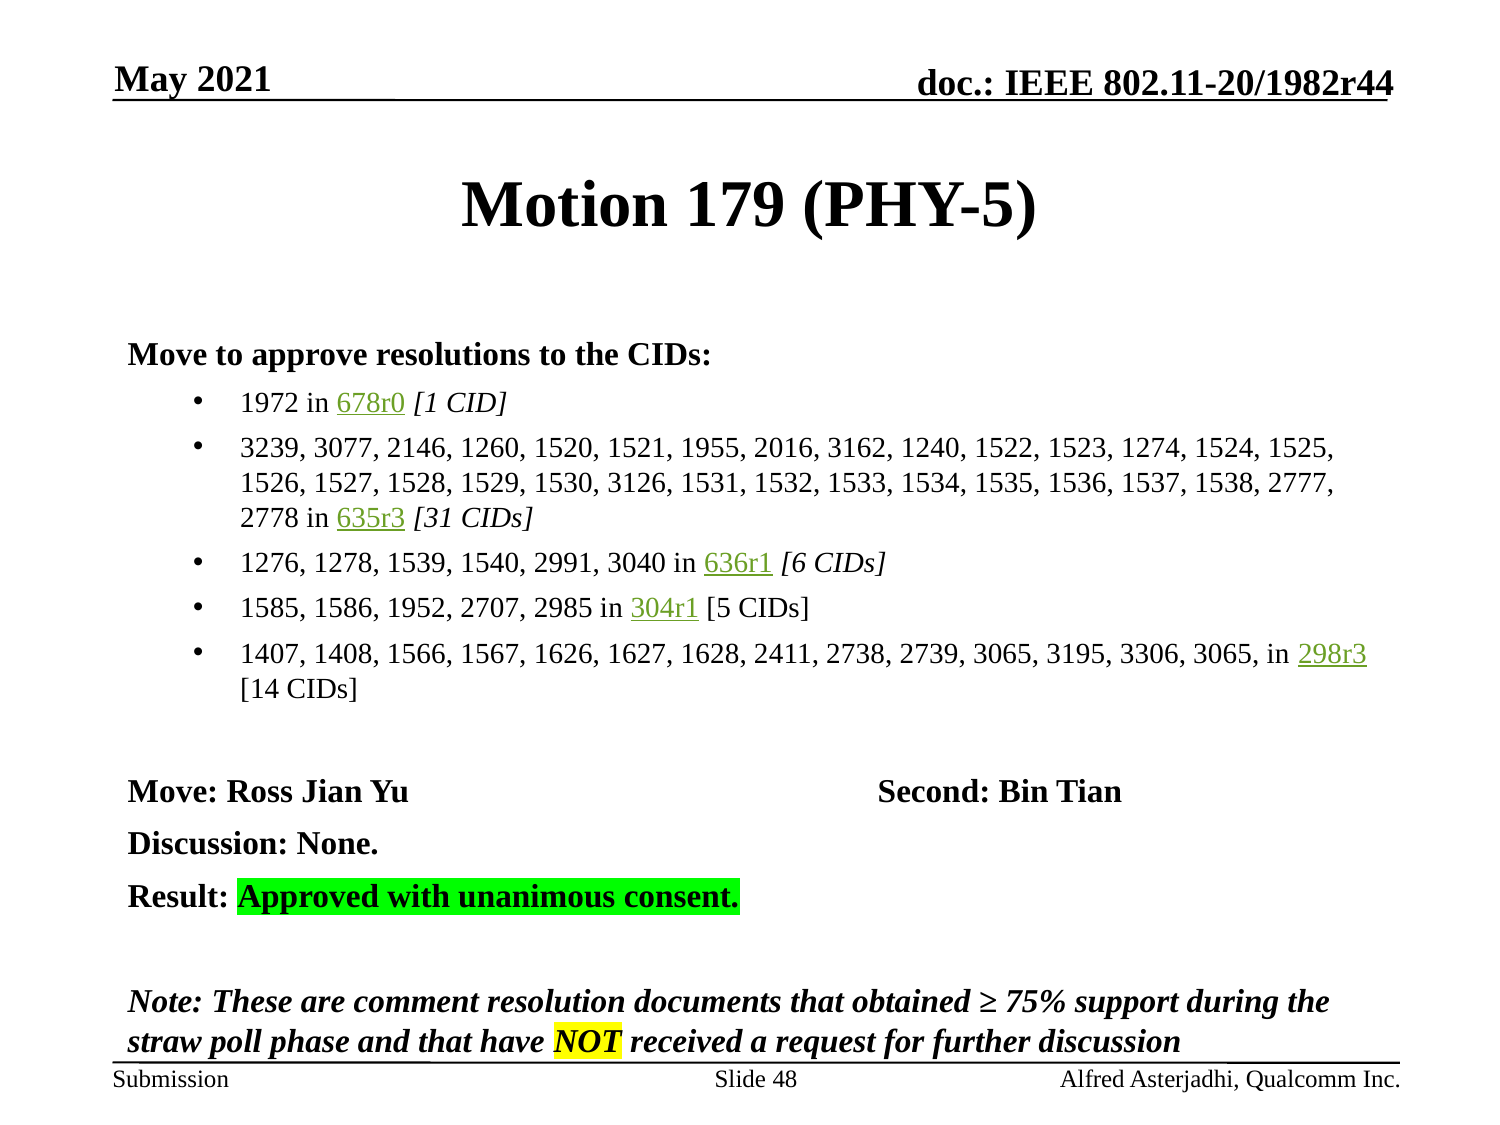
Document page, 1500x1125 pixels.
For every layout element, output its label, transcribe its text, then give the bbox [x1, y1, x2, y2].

list Move to approve resolutions to the CIDs: 1972 in 678r0 [1 CID] 3239, 3077, 2146, 1260, 1520, 1521, 1955, 2016, 3162, 1240, 1522, 1523, 1274, 1524, 1525, 1526, 1527, 1528, 1529, 1530, 3126, 1531, 1532, 1533, 1534, 1535, 1536, 1537, 1538, 2777, 2778 in 635r3 [31 CIDs] 1276, 1278, 1539, 1540, 2991, 3040 in 636r1 [6 CIDs] 1585, 1586, 1952, 2707, 2985 in 304r1 [5 CIDs] 1407, 1408, 1566, 1567, 1626, 1627, 1628, 2411, 2738, 2739, 3065, 3195, 3306, 3065, in 298r3 [14 CIDs] Move: Ross Jian Yu Second: Bin Tian Discussion: None. Result: Approved with unanimous consent. Note: These are comment resolution documents that obtained ≥ 75% support during the straw poll phase and that have NOT received a request for further discussion [112, 324, 1388, 1063]
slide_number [114, 54, 423, 100]
footer Alfred Asterjadhi, Qualcomm Inc. [878, 1061, 1402, 1093]
title Motion 179 (PHY-5) [112, 112, 1388, 288]
slide_number Slide 48 [712, 1061, 800, 1123]
